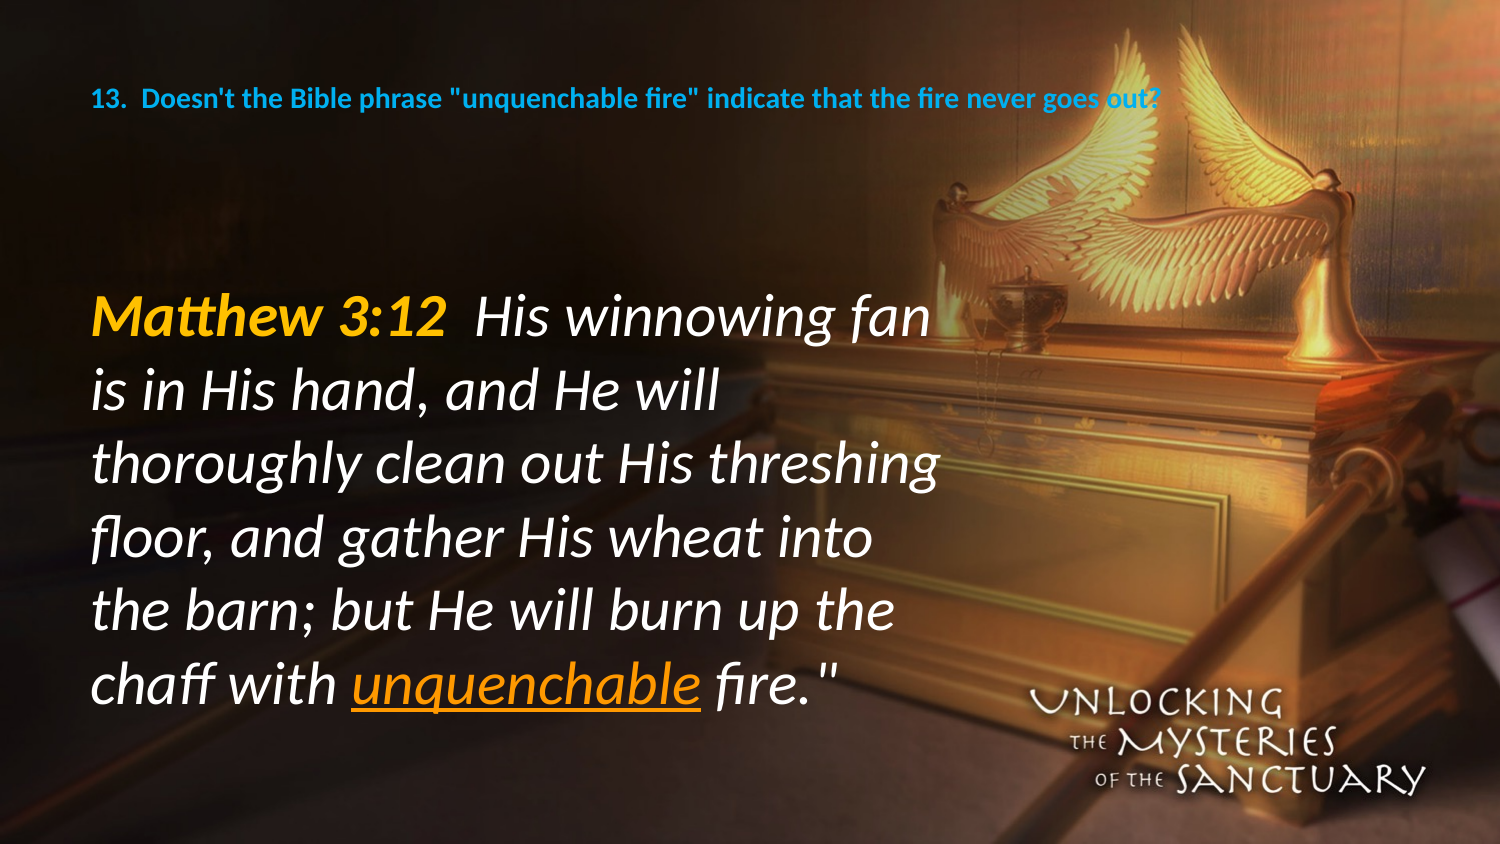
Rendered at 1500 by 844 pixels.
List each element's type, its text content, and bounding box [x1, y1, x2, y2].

list Matthew 3:12 His winnowing fan is in His hand, and He will thoroughly clean out His threshing floor, and gather His wheat into the barn; but He will burn up the chaff with unquenchable fire." [75, 267, 967, 754]
picture [0, 0, 1500, 844]
title 13. Doesn't the Bible phrase "unquenchable fire" indicate that the fire never goes out? [75, 33, 1425, 175]
